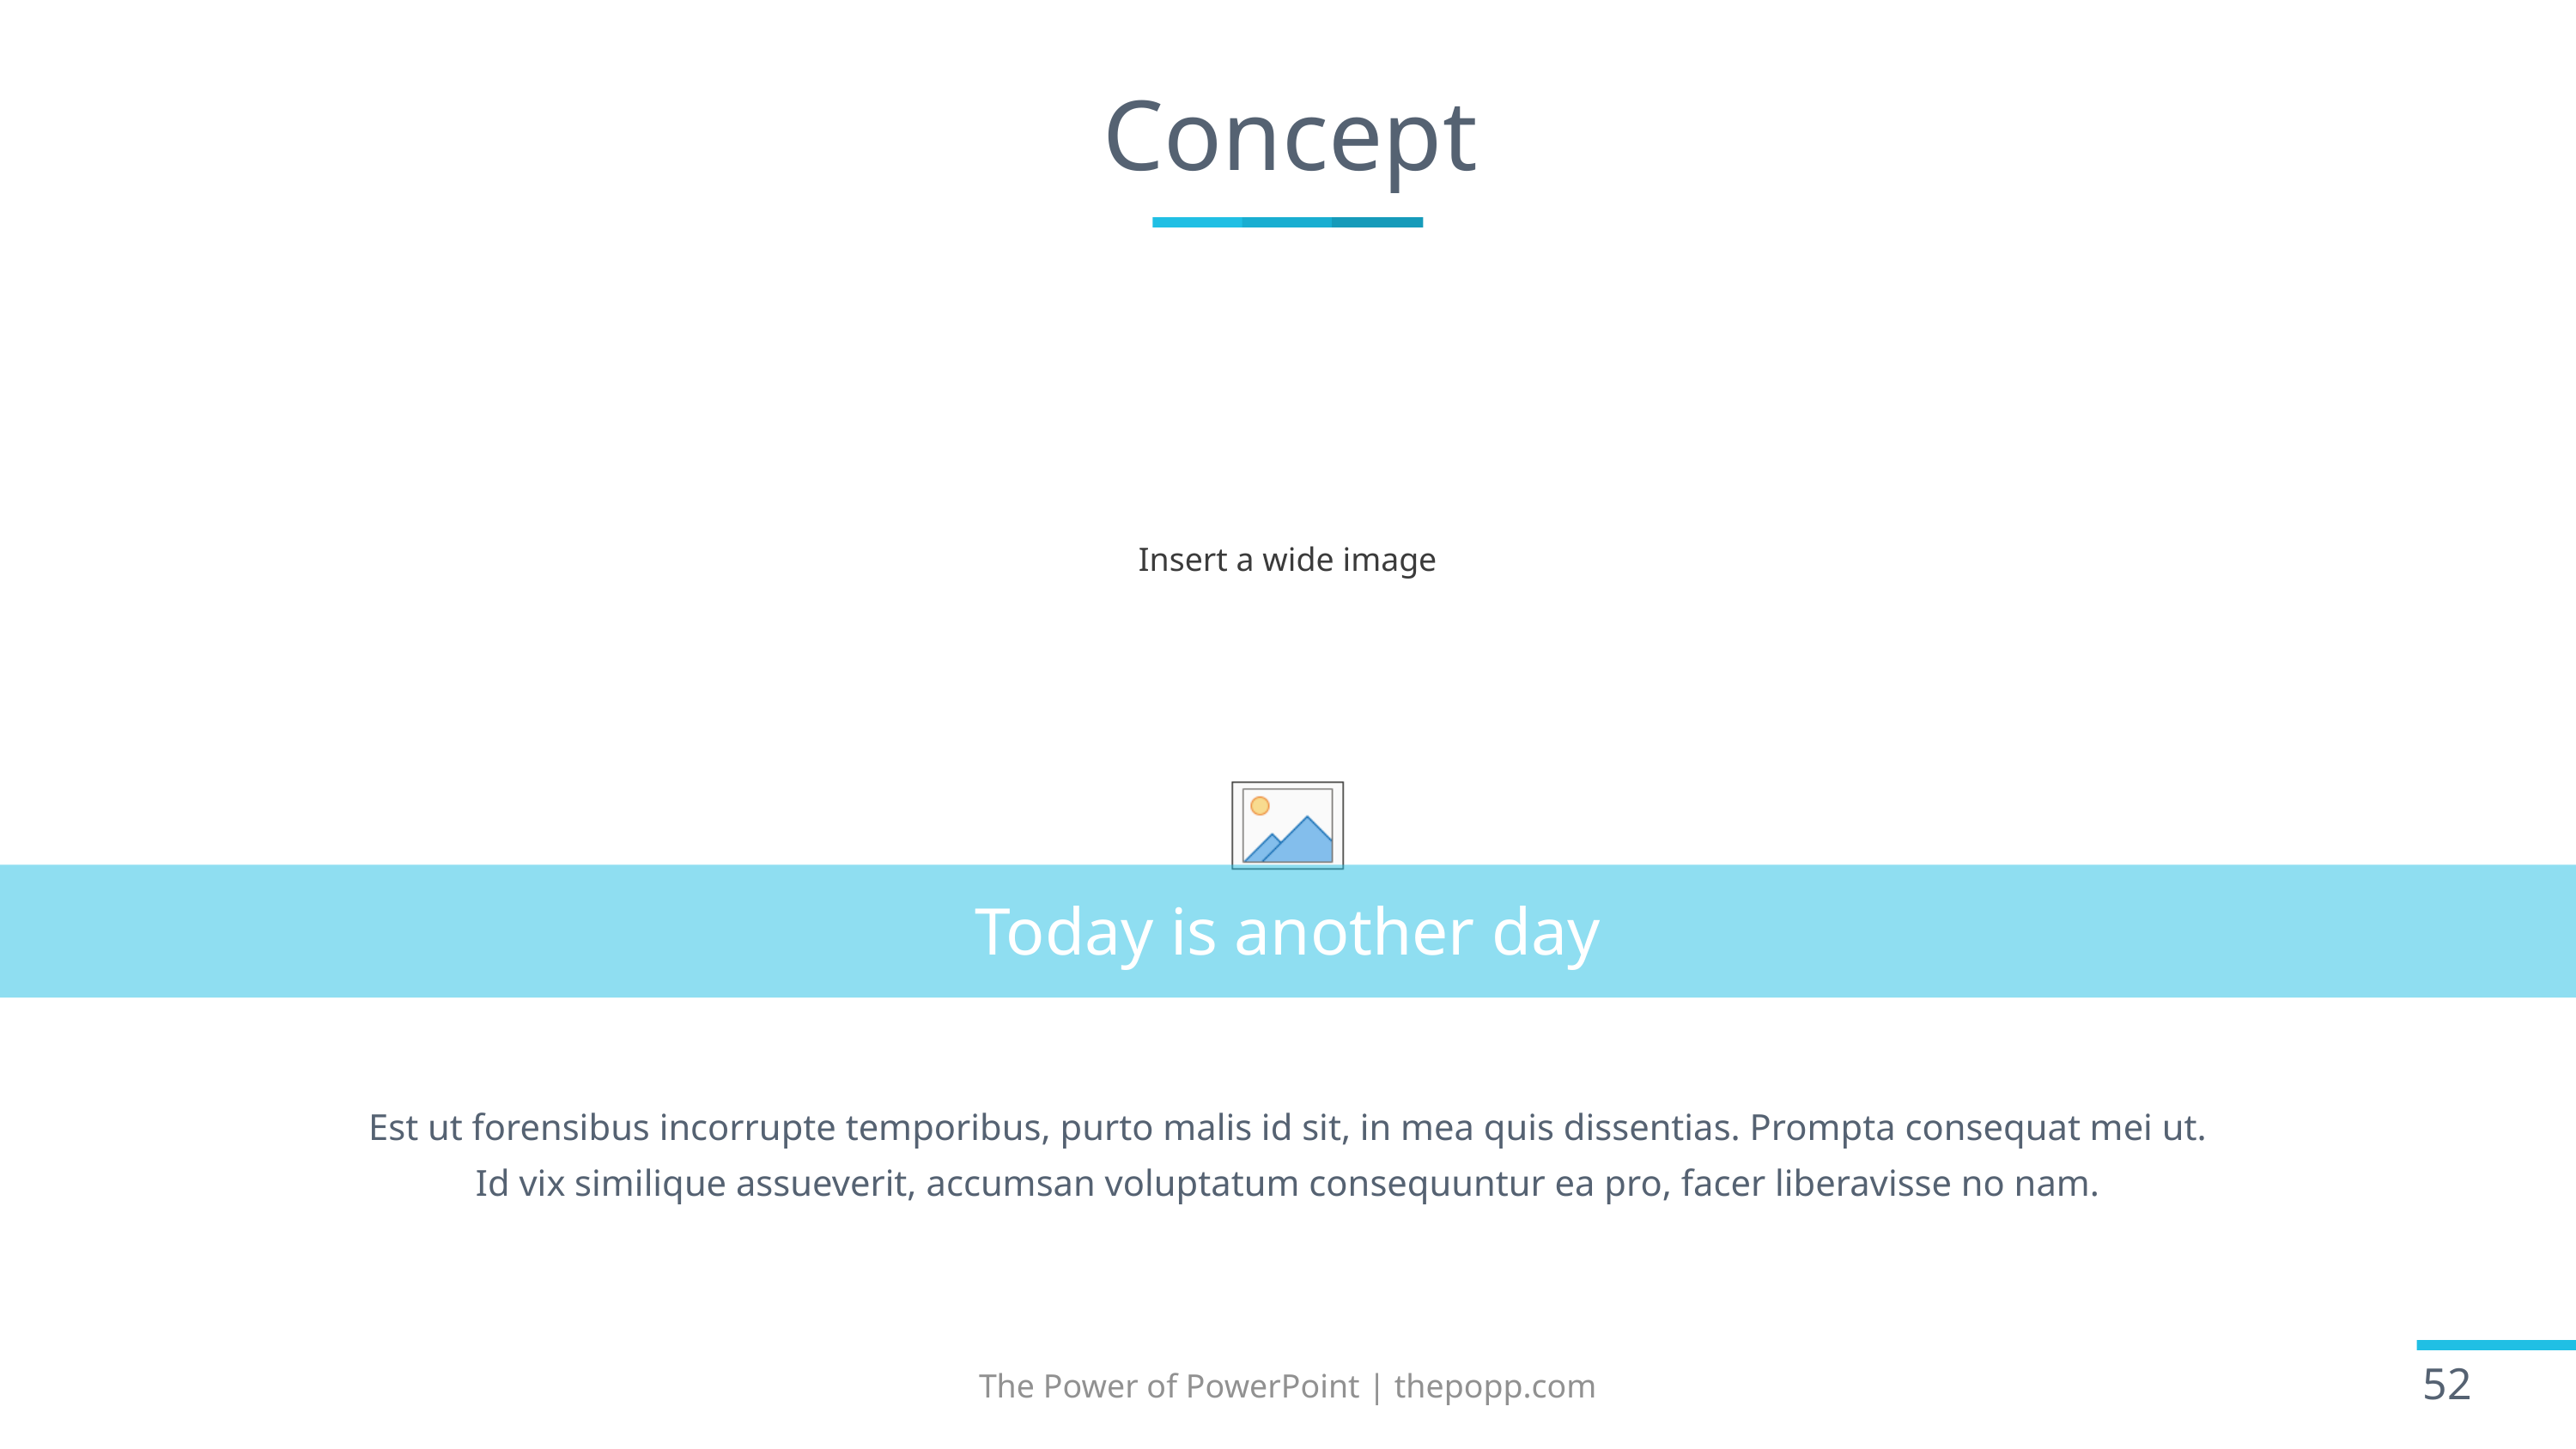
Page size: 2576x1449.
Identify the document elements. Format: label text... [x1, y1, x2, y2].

title Concept [69, 49, 2512, 230]
footer The Power of PowerPoint | thepopp.com [853, 1349, 1723, 1427]
slide_number 52 [2409, 1351, 2576, 1421]
picture [0, 378, 2576, 1274]
